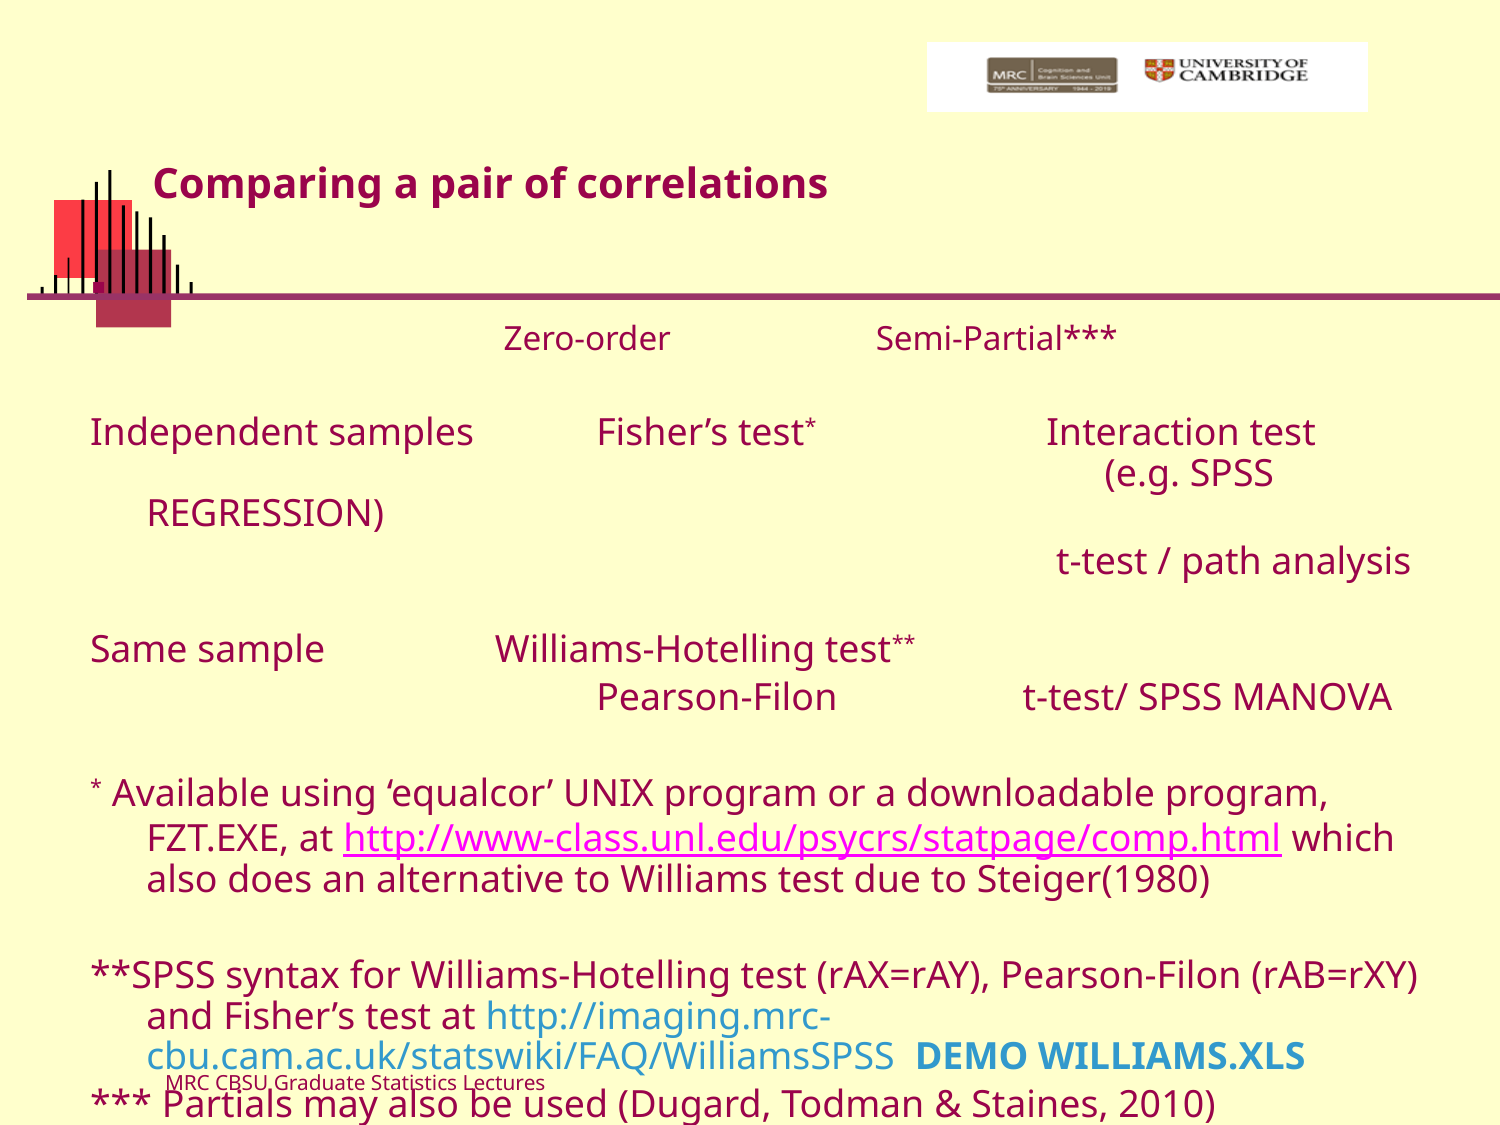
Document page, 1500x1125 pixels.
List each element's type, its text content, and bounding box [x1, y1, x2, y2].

picture [927, 42, 1368, 112]
list Zero-order Semi-Partial*** Independent samples Fisher’s test* Interaction test (e.g. SPSS REGRESSION) t-test / path analysis Same sample Williams-Hotelling test** Pearson-Filon t-test/ SPSS MANOVA * Available using ‘equalcor’ UNIX program or a downloadable program, FZT.EXE, at http://www-class.unl.edu/psycrs/statpage/comp.html which also does an alternative to Williams test due to Steiger(1980) **SPSS syntax for Williams-Hotelling test (rAX=rAY), Pearson-Filon (rAB=rXY) and Fisher’s test at http://imaging.mrc- cbu.cam.ac.uk/statswiki/FAQ/WilliamsSPSS DEMO WILLIAMS.XLS *** Partials may also be used (Dugard, Todman & Staines, 2010) [75, 267, 1471, 1059]
title Comparing a pair of correlations [137, 137, 988, 233]
footer MRC CBSU Graduate Statistics Lectures [149, 1062, 988, 1101]
